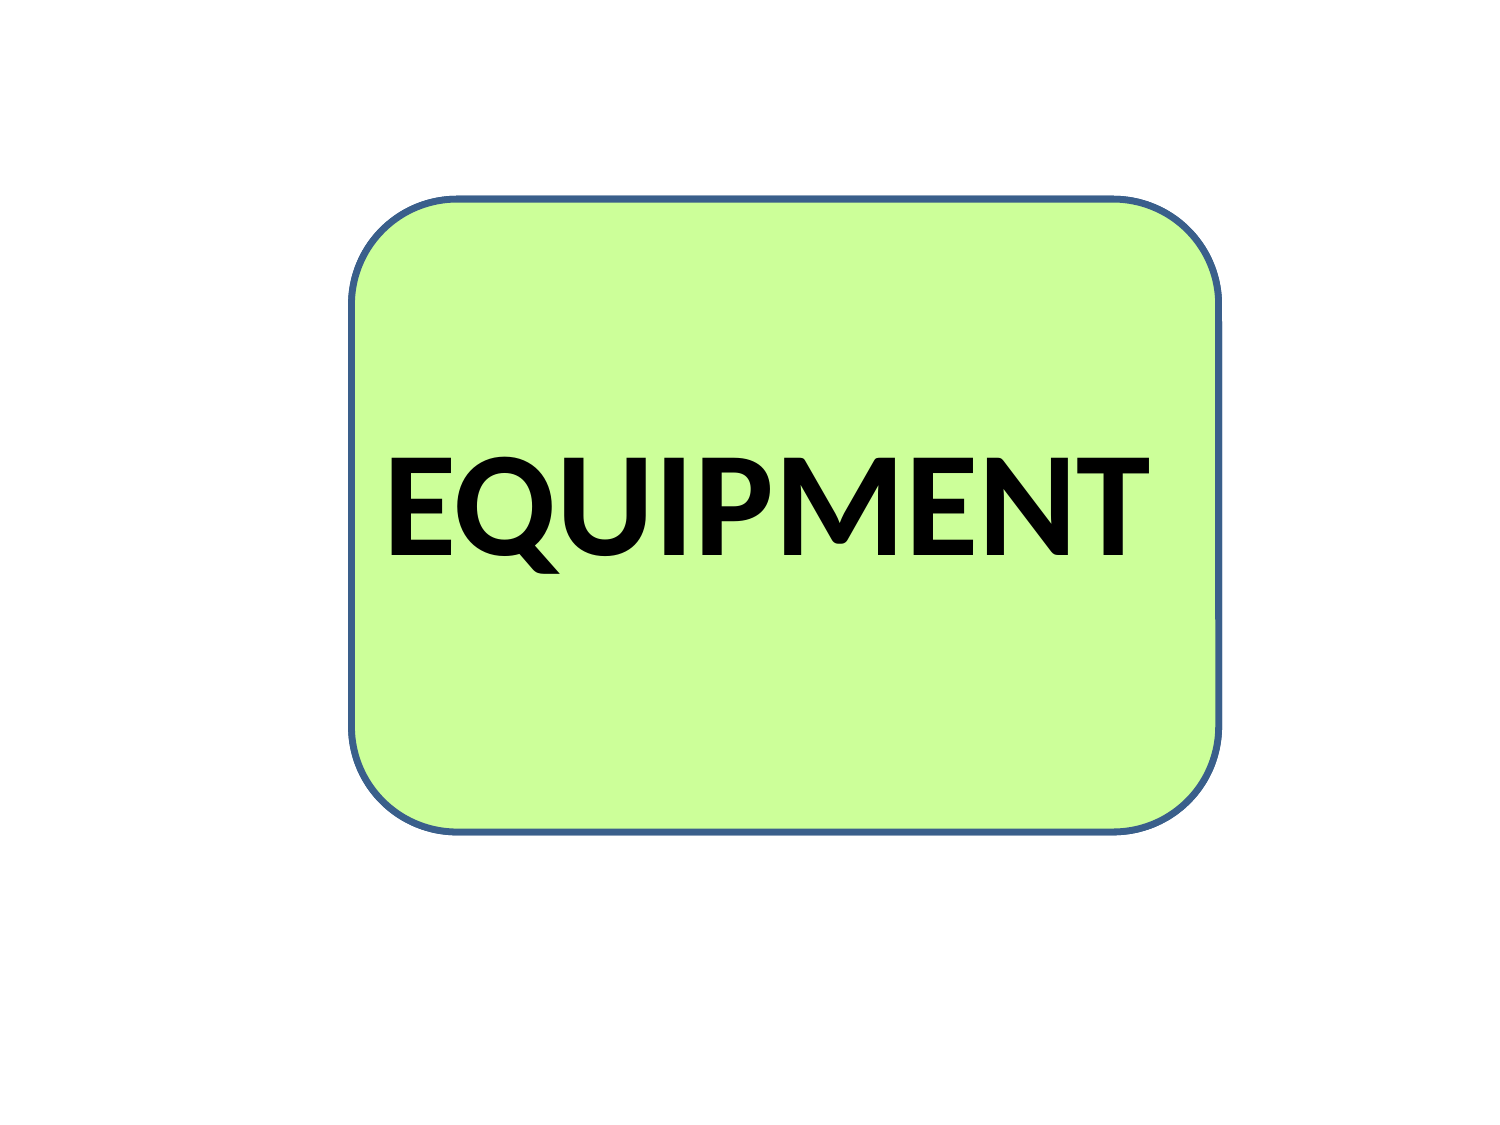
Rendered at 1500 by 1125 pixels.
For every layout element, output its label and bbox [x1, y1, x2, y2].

text_box [316, 198, 1219, 833]
text_box [1220, 198, 1231, 833]
